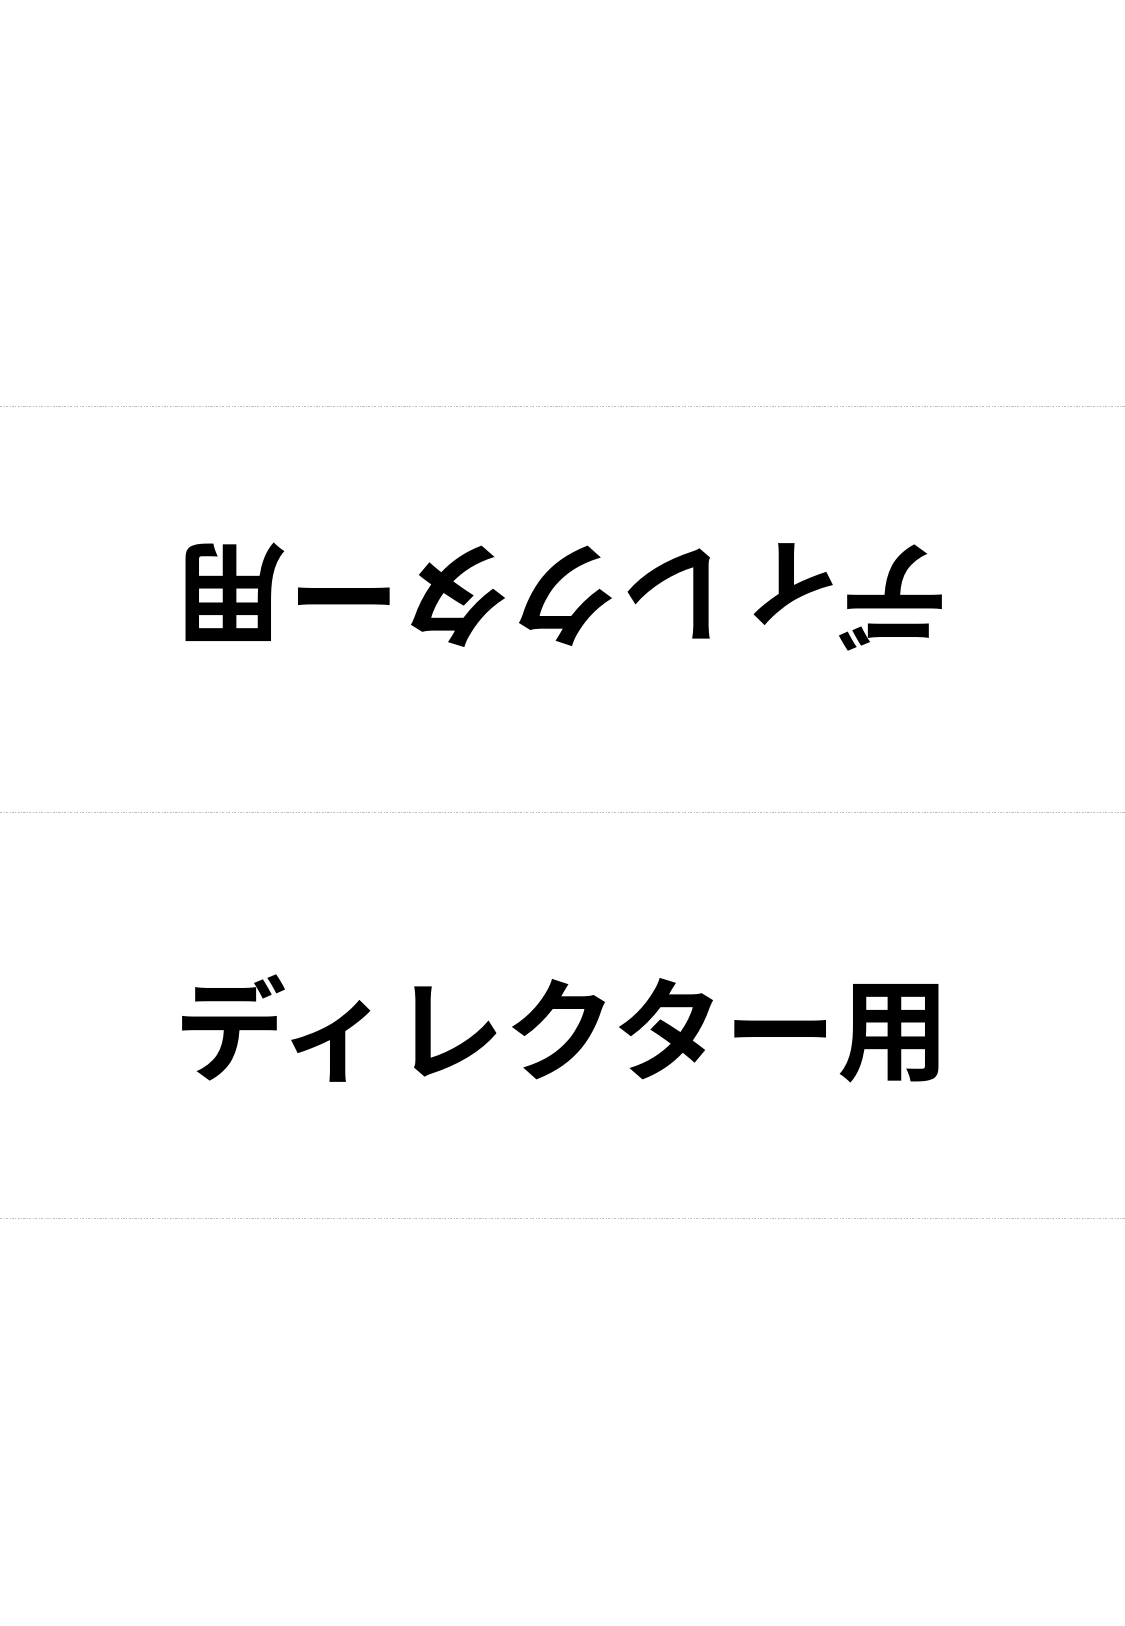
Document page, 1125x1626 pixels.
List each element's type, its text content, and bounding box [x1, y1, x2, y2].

text_box ディレクター用 [160, 523, 966, 674]
text_box ディレクター用 [159, 952, 965, 1103]
